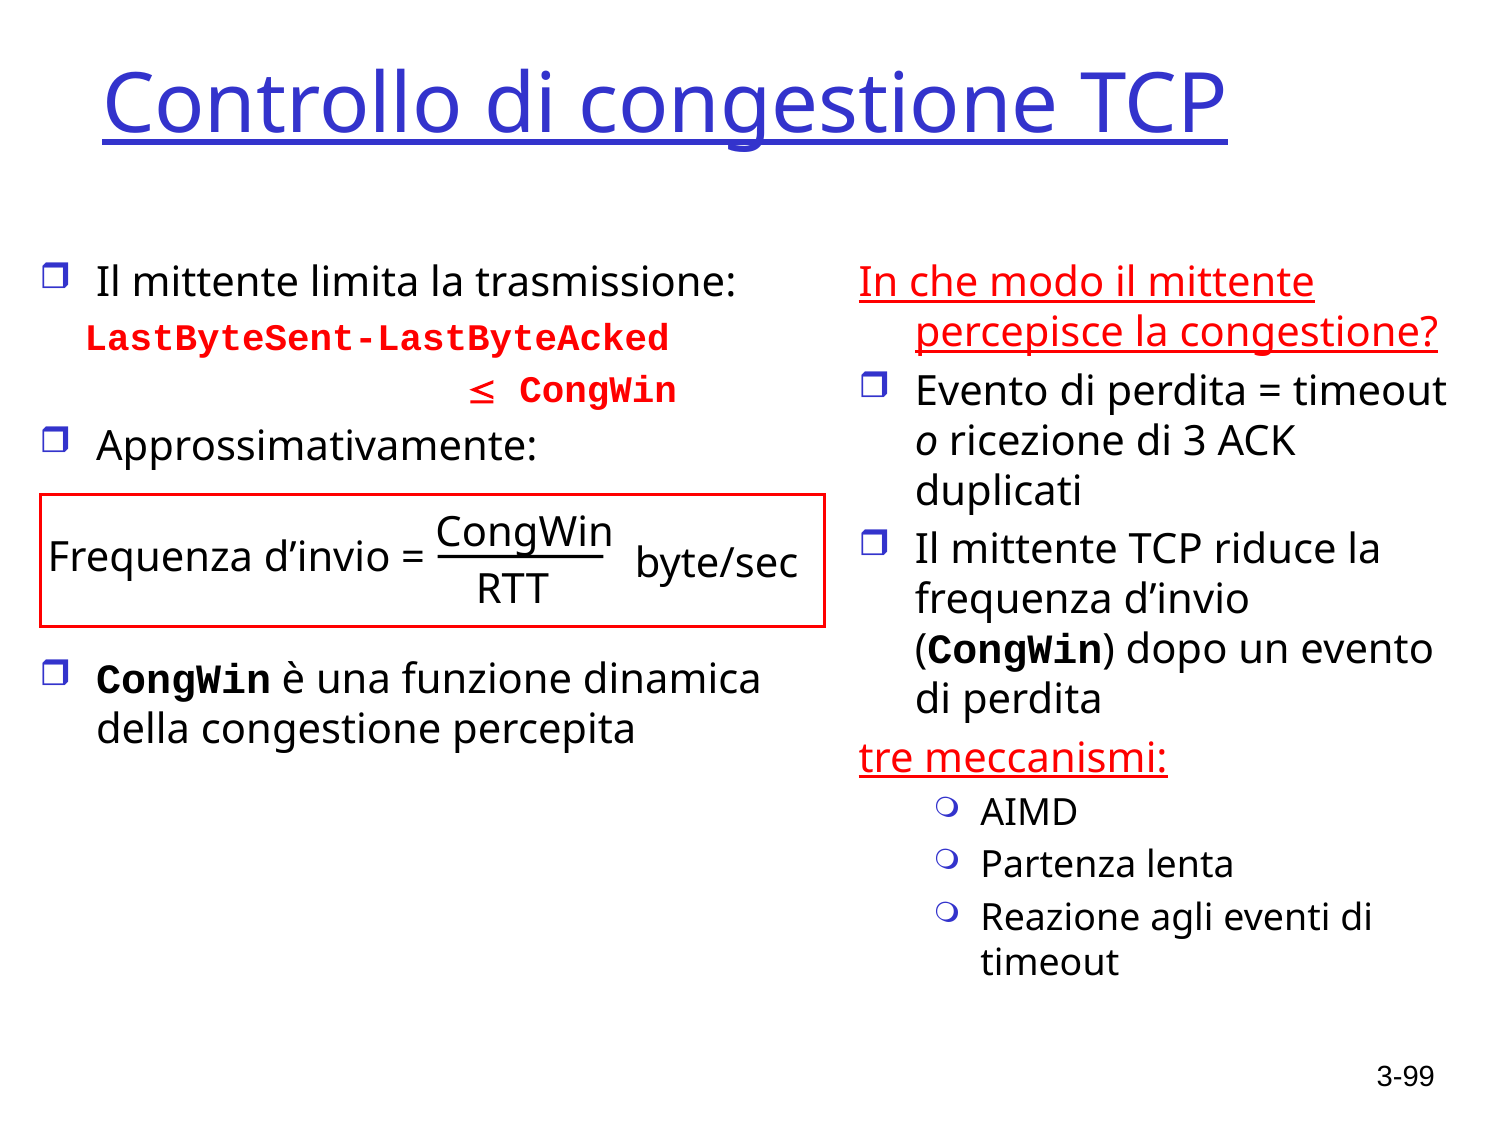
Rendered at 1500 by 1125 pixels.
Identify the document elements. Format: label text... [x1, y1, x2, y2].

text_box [38, 493, 825, 629]
text_box Controllo di congestione TCP [87, 29, 1363, 169]
slide_number 3-99 [1338, 1049, 1451, 1125]
text_box Il mittente limita la trasmissione: LastByteSent-LastByteAcked  CongWin Approssimativamente: CongWin è una funzione dinamica della congestione percepita [24, 247, 843, 836]
text_box In che modo il mittente percepisce la congestione? Evento di perdita = timeout o ricezione di 3 ACK duplicati Il mittente TCP riduce la frequenza d’invio (CongWin) dopo un evento di perdita tre meccanismi: AIMD Partenza lenta Reazione agli eventi di timeout [843, 247, 1469, 1011]
